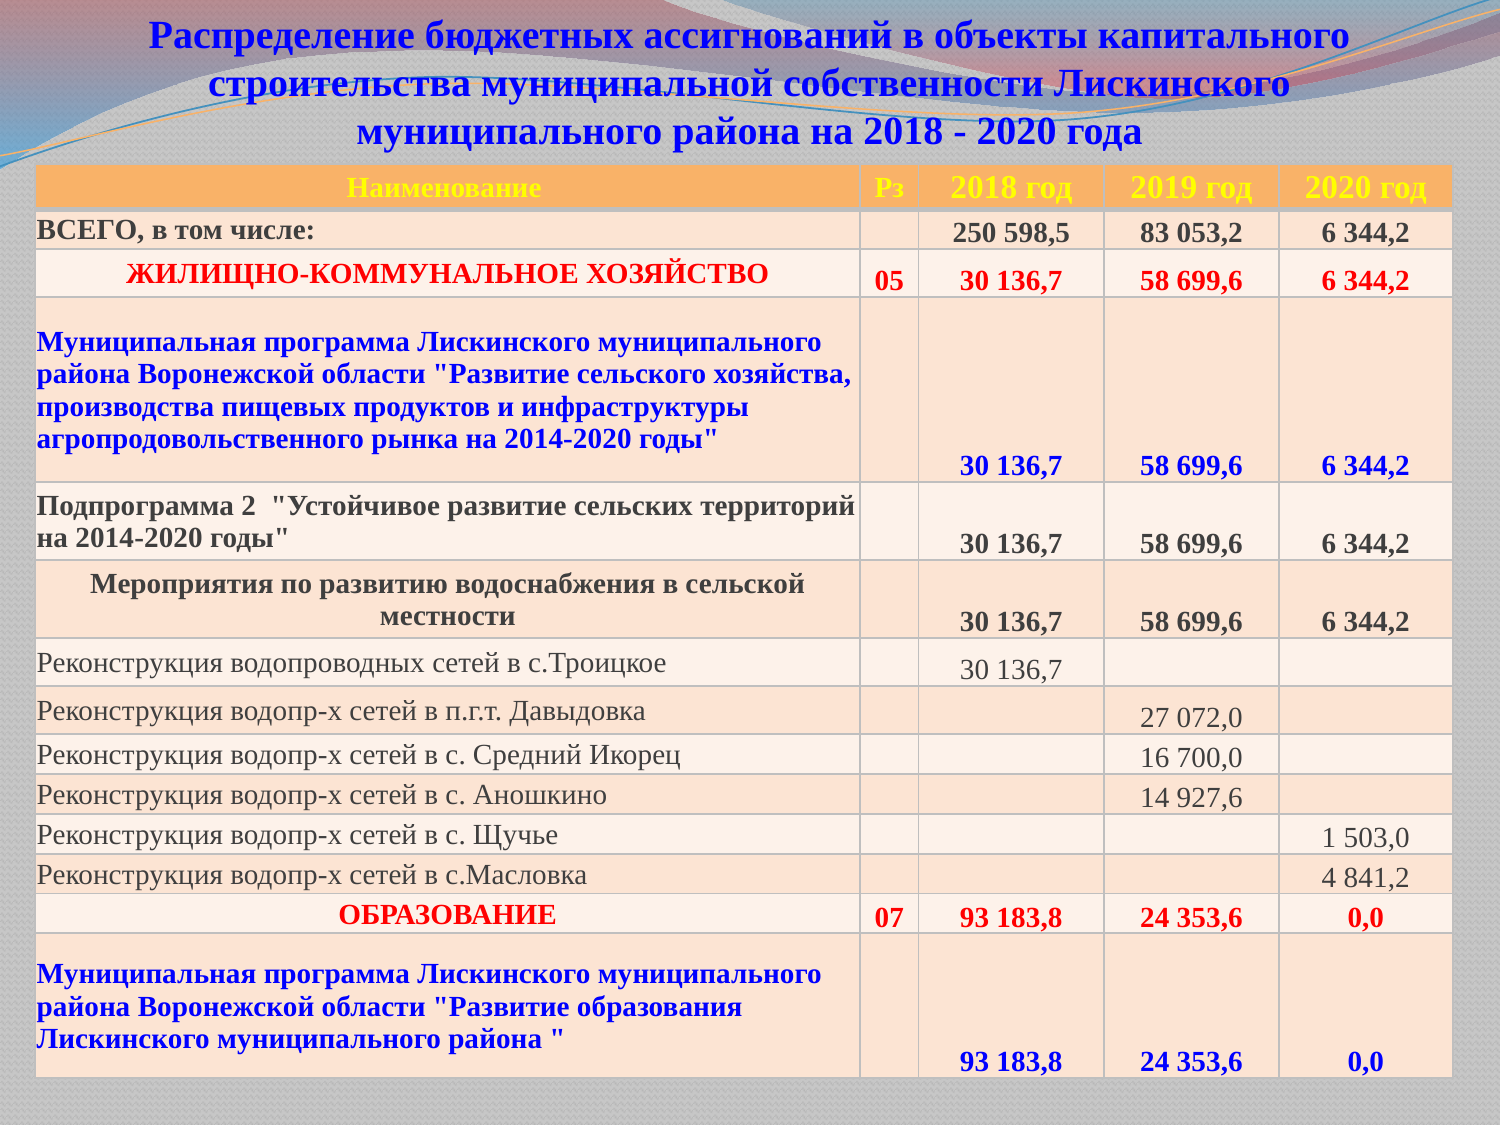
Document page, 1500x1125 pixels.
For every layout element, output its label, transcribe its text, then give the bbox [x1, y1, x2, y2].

table_cell 1 503,0 [1280, 815, 1452, 853]
table_cell ВСЕГО, в том числе: [36, 212, 859, 248]
table_header 2020 год [1280, 165, 1452, 207]
table_cell 14 927,6 [1105, 775, 1278, 813]
table_cell 05 [861, 250, 918, 296]
table_header 2019 год [1105, 165, 1278, 207]
table_cell 07 [861, 894, 918, 932]
table_cell [1105, 639, 1278, 685]
table_cell 6 344,2 [1280, 212, 1452, 248]
table_header Рз [861, 165, 918, 207]
table_cell 6 344,2 [1280, 250, 1452, 296]
table_cell [861, 855, 918, 893]
table_cell 30 136,7 [919, 298, 1103, 481]
table_cell [861, 934, 918, 1077]
table_cell 6 344,2 [1280, 483, 1452, 559]
table_cell [1280, 735, 1452, 773]
table_cell 16 700,0 [1105, 735, 1278, 773]
table_cell [1105, 815, 1278, 853]
table_cell [861, 298, 918, 481]
table_cell 30 136,7 [919, 561, 1103, 637]
table_cell [861, 483, 918, 559]
table_cell 6 344,2 [1280, 561, 1452, 637]
table_cell 93 183,8 [919, 894, 1103, 932]
table_cell Мероприятия по развитию водоснабжения в сельской местности [36, 561, 859, 637]
table_header Наименование [36, 165, 859, 207]
table_cell ОБРАЗОВАНИЕ [36, 894, 859, 932]
table_cell 0,0 [1280, 894, 1452, 932]
table_cell Реконструкция водопр-х сетей в с. Средний Икорец [36, 735, 859, 773]
table_header 2018 год [919, 165, 1103, 207]
table_cell Реконструкция водопр-х сетей в п.г.т. Давыдовка [36, 687, 859, 733]
table_cell 30 136,7 [919, 250, 1103, 296]
table_cell Подпрограмма 2 "Устойчивое развитие сельских территорий на 2014-2020 годы" [36, 483, 859, 559]
table_cell [861, 687, 918, 733]
table_cell 27 072,0 [1105, 687, 1278, 733]
table_cell 30 136,7 [919, 483, 1103, 559]
table_cell Реконструкция водопроводных сетей в с.Троицкое [36, 639, 859, 685]
table_cell 24 353,6 [1105, 934, 1278, 1077]
table_cell [1280, 639, 1452, 685]
table_cell 58 699,6 [1105, 483, 1278, 559]
table_cell Муниципальная программа Лискинского муниципального района Воронежской области "Развитие образования Лискинского муниципального района " [36, 934, 859, 1077]
table_cell [861, 212, 918, 248]
table_cell [919, 735, 1103, 773]
table_cell [861, 815, 918, 853]
table_cell [1280, 687, 1452, 733]
table_cell [861, 561, 918, 637]
table_cell [861, 735, 918, 773]
title Распределение бюджетных ассигнований в объекты капитального строительства муниципальной собственности Лискинского муниципального района на 2018 - 2020 года [75, 0, 1425, 153]
table_cell [919, 815, 1103, 853]
table_cell Муниципальная программа Лискинского муниципального района Воронежской области "Развитие сельского хозяйства, производства пищевых продуктов и инфраструктуры агропродовольственного рынка на 2014-2020 годы" [36, 298, 859, 481]
table_cell 58 699,6 [1105, 298, 1278, 481]
table_cell ЖИЛИЩНО-КОММУНАЛЬНОЕ ХОЗЯЙСТВО [36, 250, 859, 296]
table_cell 58 699,6 [1105, 561, 1278, 637]
table_cell 6 344,2 [1280, 298, 1452, 481]
table_cell [919, 775, 1103, 813]
table_cell 30 136,7 [919, 639, 1103, 685]
table_cell 83 053,2 [1105, 212, 1278, 248]
table_cell [861, 775, 918, 813]
table_cell Реконструкция водопр-х сетей в с. Щучье [36, 815, 859, 853]
table_cell Реконструкция водопр-х сетей в с.Масловка [36, 855, 859, 893]
table_cell 0,0 [1280, 934, 1452, 1077]
table_cell [919, 855, 1103, 893]
table_cell 24 353,6 [1105, 894, 1278, 932]
table_cell 250 598,5 [919, 212, 1103, 248]
table_cell 4 841,2 [1280, 855, 1452, 893]
table_cell 93 183,8 [919, 934, 1103, 1077]
table_cell 58 699,6 [1105, 250, 1278, 296]
table_cell [1280, 775, 1452, 813]
table_cell Реконструкция водопр-х сетей в с. Аношкино [36, 775, 859, 813]
table_cell [861, 639, 918, 685]
table_cell [919, 687, 1103, 733]
table_cell [1105, 855, 1278, 893]
